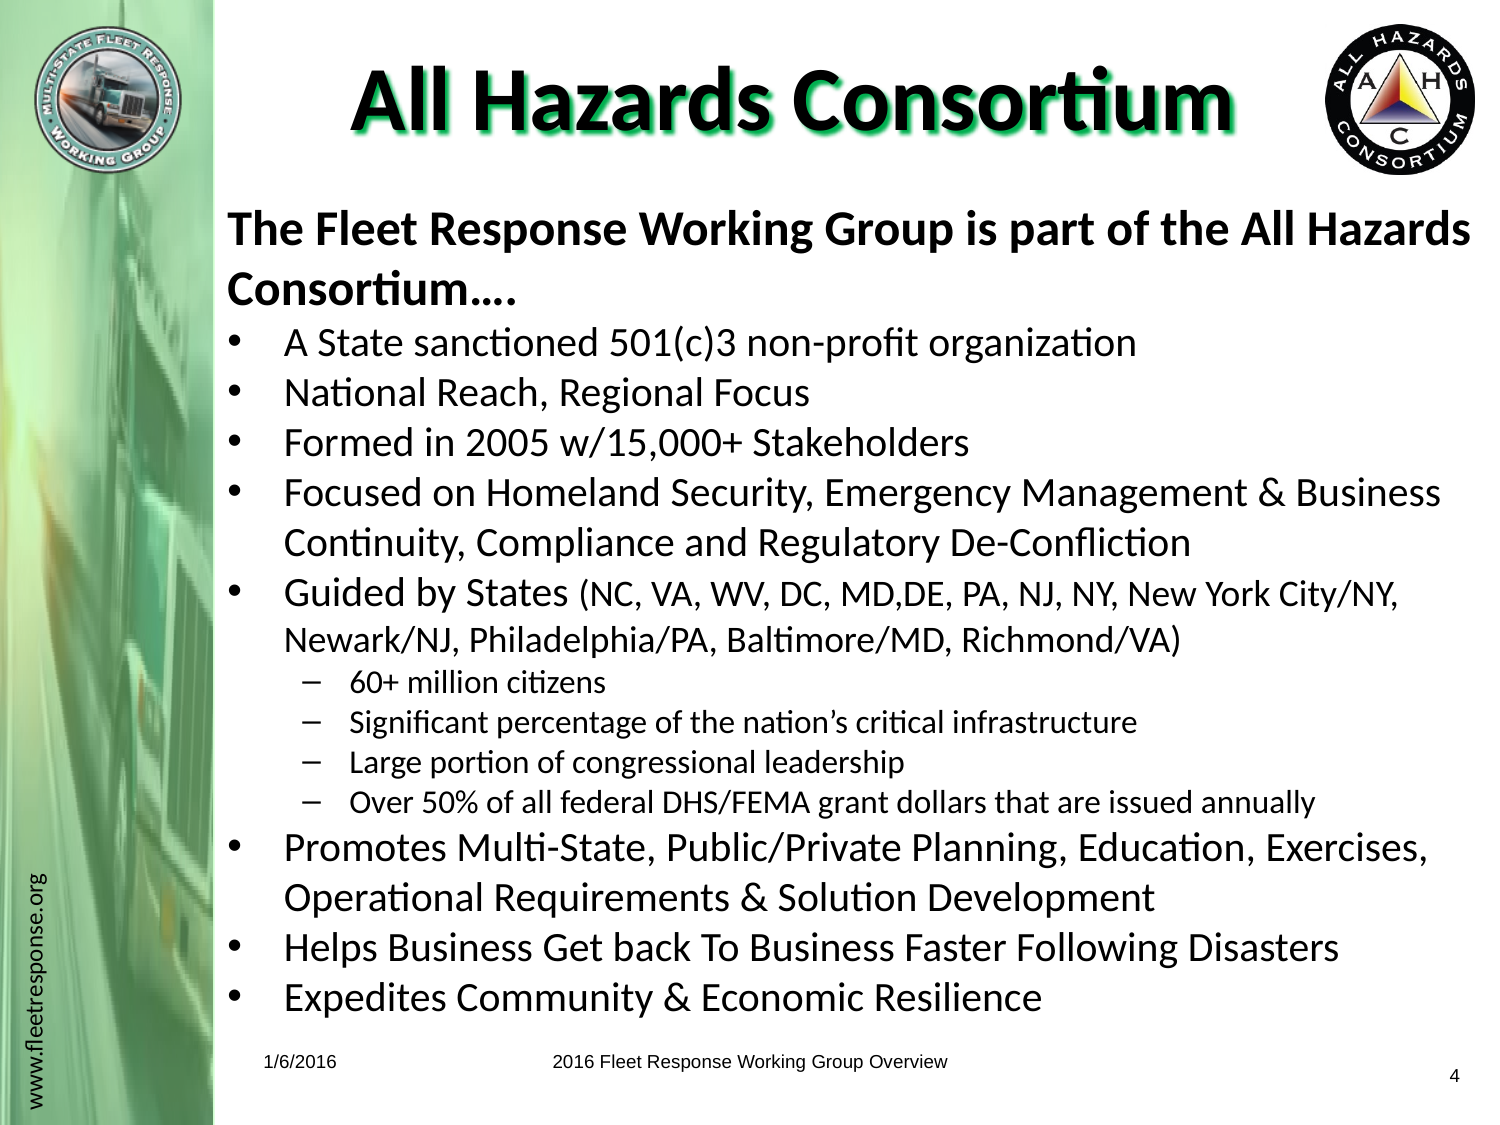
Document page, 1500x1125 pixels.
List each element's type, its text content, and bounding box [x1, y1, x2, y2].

picture [28, 24, 150, 183]
title All Hazards Consortium [150, 0, 1438, 188]
footer 2016 Fleet Response Working Group Overview [512, 1042, 988, 1103]
list The Fleet Response Working Group is part of the All Hazards Consortium…. A State sanctioned 501(c)3 non-profit organization National Reach, Regional Focus Formed in 2005 w/15,000+ Stakeholders Focused on Homeland Security, Emergency Management & Business Continuity, Compliance and Regulatory De-Confliction Guided by States (NC, VA, WV, DC, MD,DE, PA, NJ, NY, New York City/NY, Newark/NJ, Philadelphia/PA, Baltimore/MD, Richmond/VA) 60+ million citizens Significant percentage of the nation’s critical infrastructure Large portion of congressional leadership Over 50% of all federal DHS/FEMA grant dollars that are issued annually Promotes Multi-State, Public/Private Planning, Education, Exercises, Operational Requirements & Solution Development Helps Business Get back To Business Faster Following Disasters Expedites Community & Economic Resilience [212, 187, 1500, 1038]
picture [1324, 24, 1476, 176]
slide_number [125, 1042, 475, 1103]
slide_number 4 [1125, 1045, 1475, 1106]
